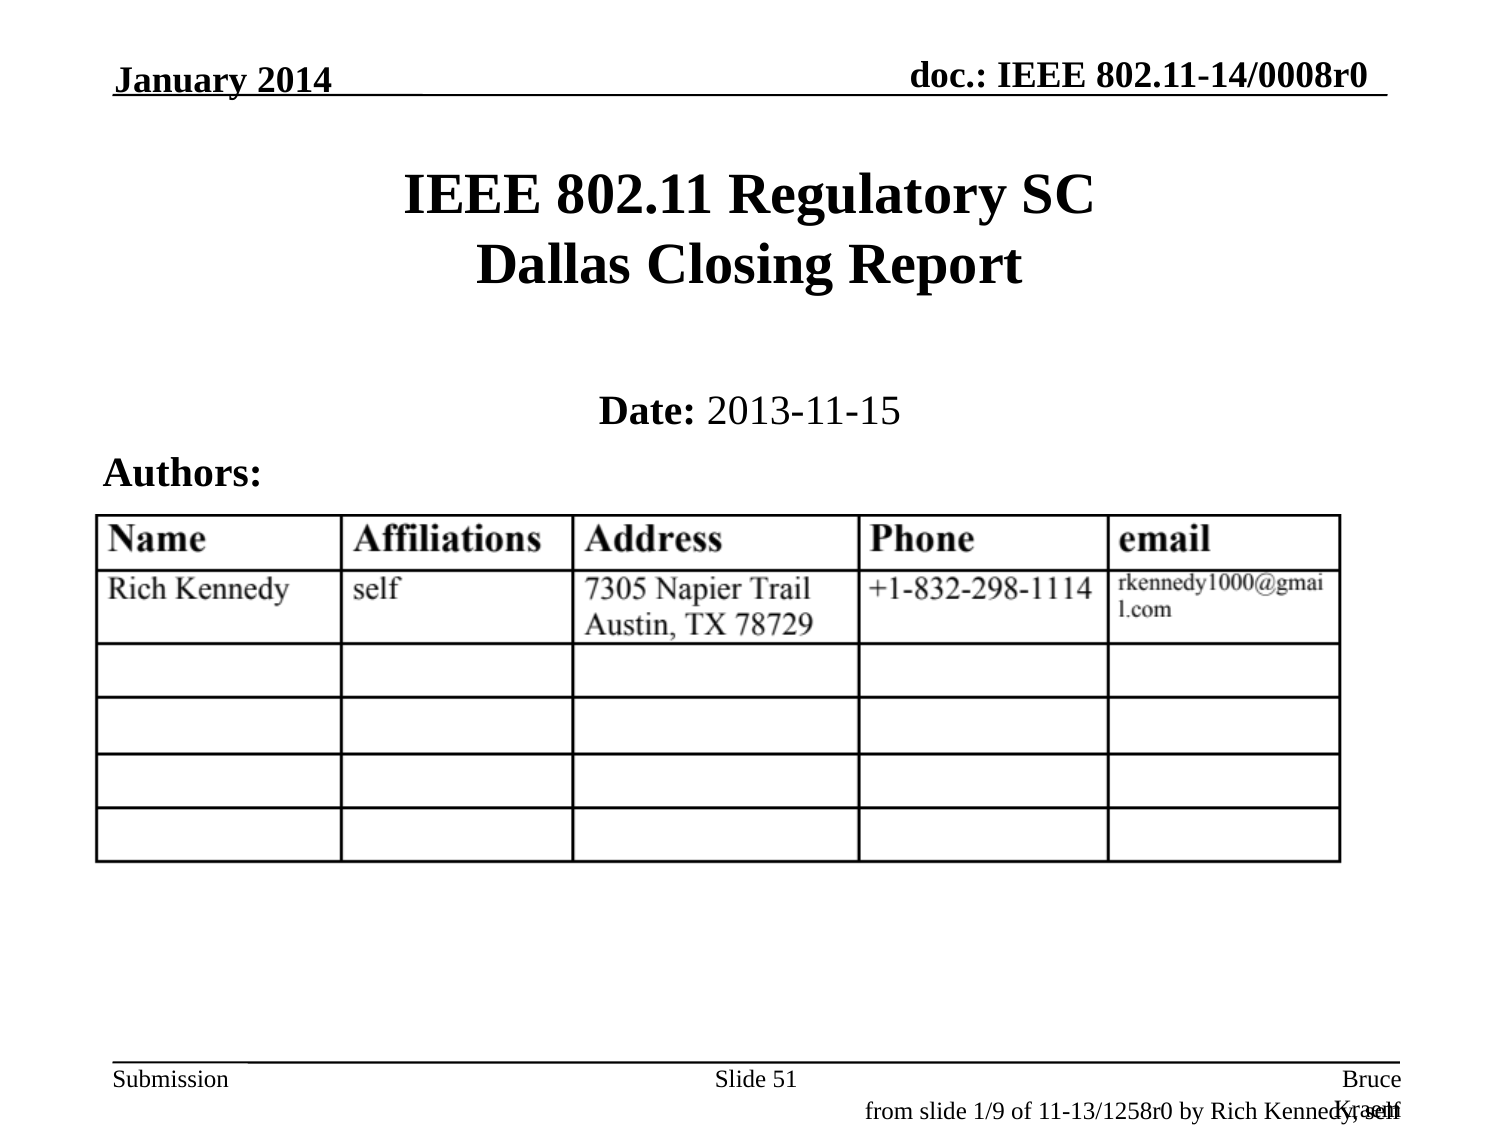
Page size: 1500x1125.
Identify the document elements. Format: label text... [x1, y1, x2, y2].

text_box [81, 514, 1383, 905]
list Date: 2013-11-15 [112, 375, 1388, 438]
title IEEE 802.11 Regulatory SC Dallas Closing Report [112, 137, 1388, 313]
slide_number Slide 51 [712, 1062, 800, 1087]
text_box Authors: [87, 437, 325, 500]
text_box from slide 1/9 of 11-13/1258r0 by Rich Kennedy, self [343, 1087, 1417, 1125]
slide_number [114, 54, 374, 100]
footer Bruce Kraemer, Marvell [1325, 1062, 1402, 1087]
